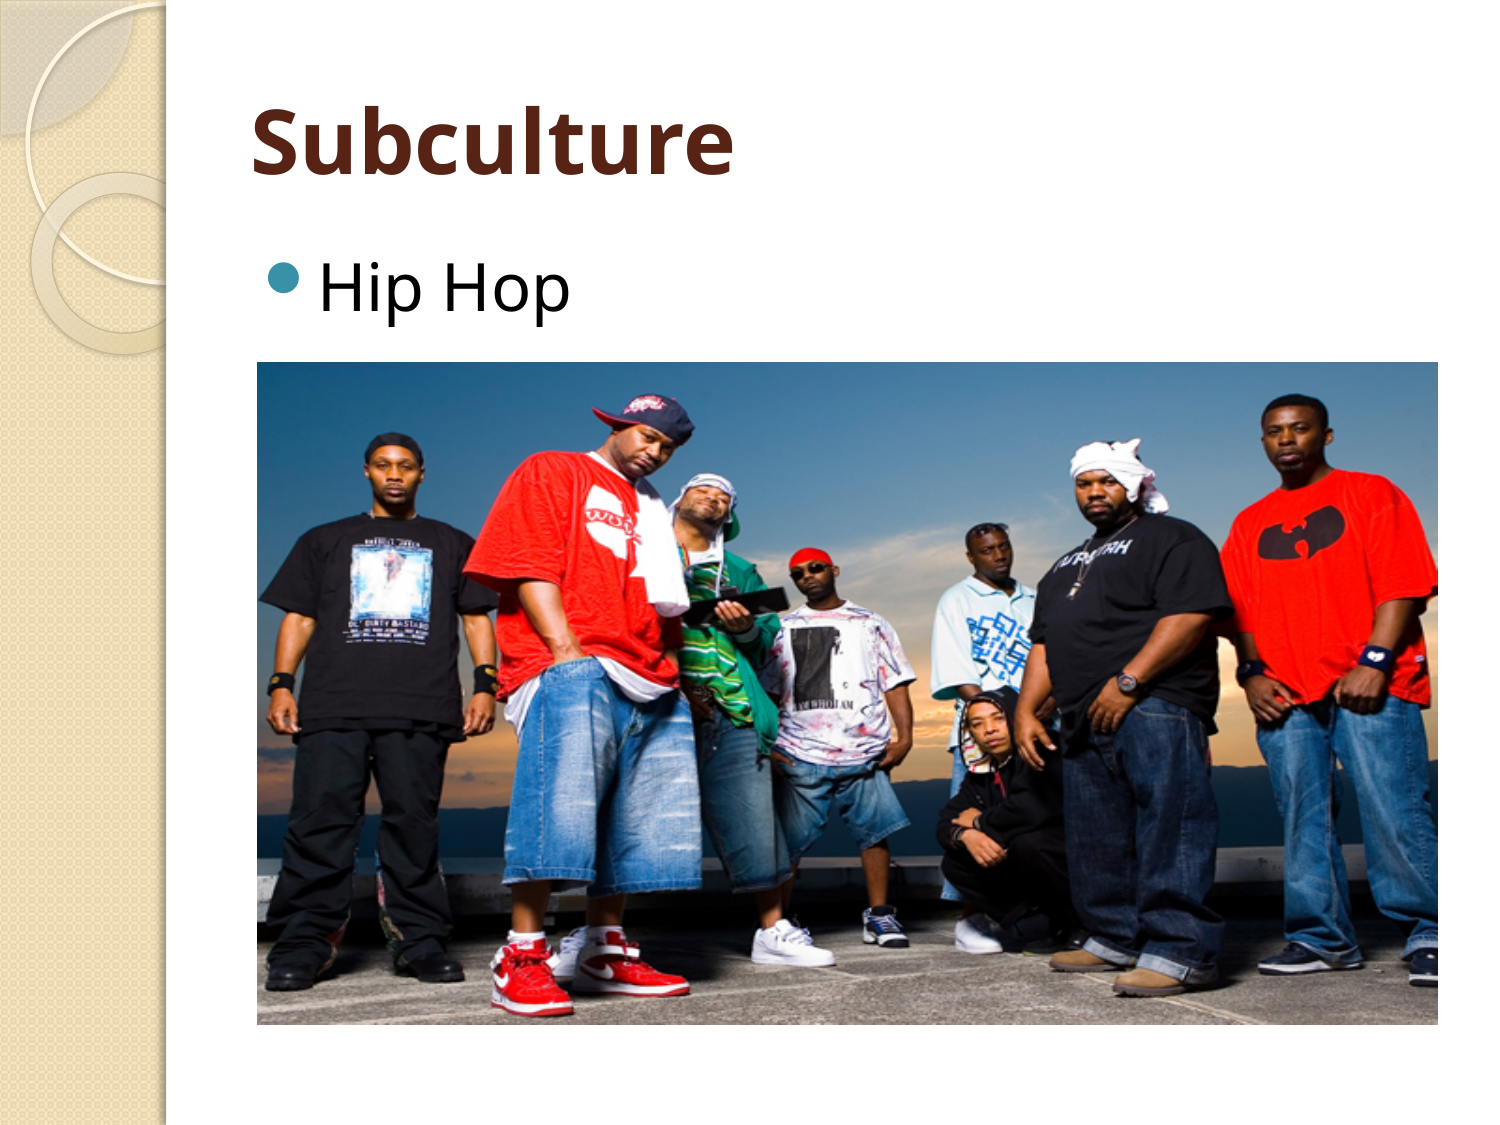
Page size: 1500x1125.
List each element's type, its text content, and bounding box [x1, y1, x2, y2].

list Hip Hop [235, 237, 1466, 1025]
picture [257, 362, 1438, 1026]
title Subculture [235, 45, 1466, 233]
